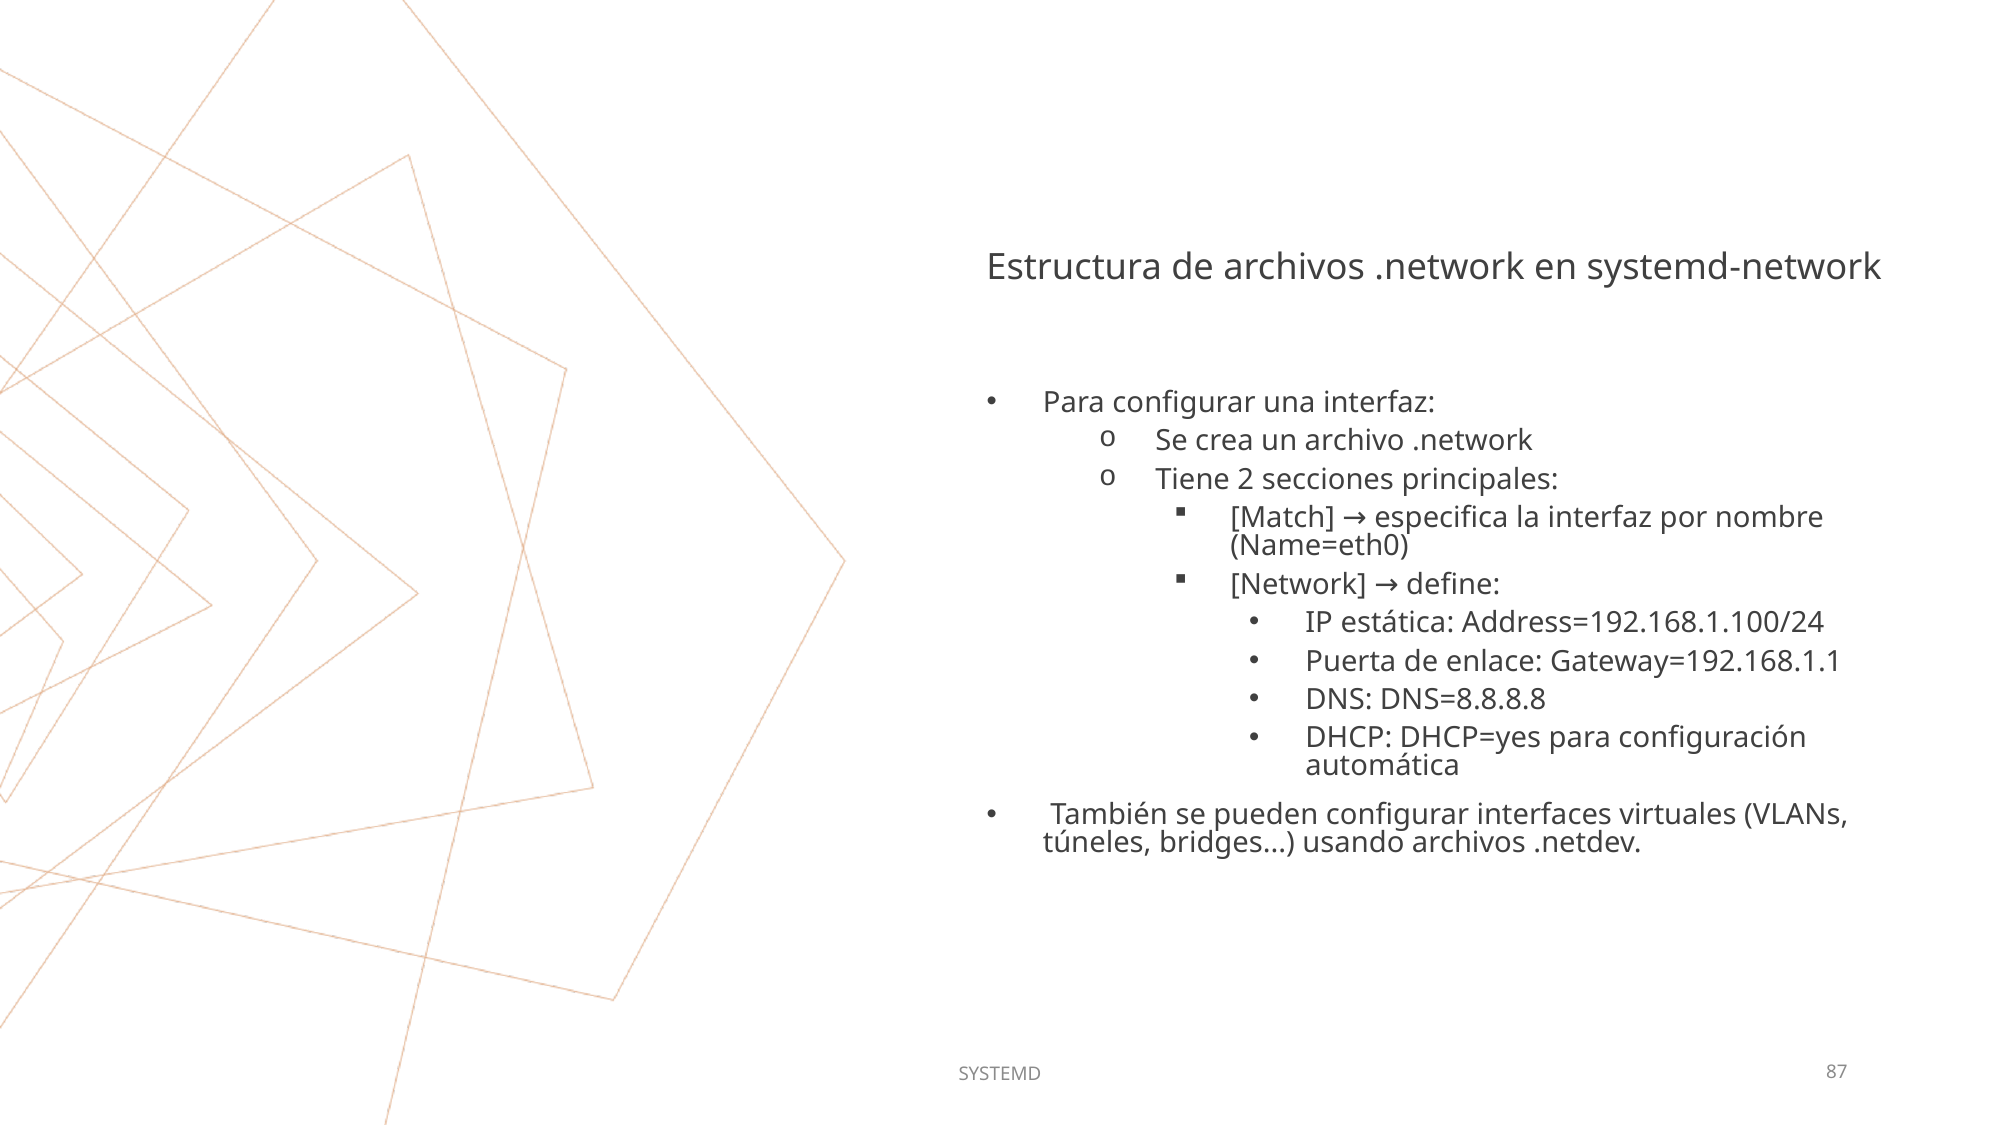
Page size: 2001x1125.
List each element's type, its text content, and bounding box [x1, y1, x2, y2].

picture [0, 0, 893, 1125]
text_box Para configurar una interfaz: Se crea un archivo .network Tiene 2 secciones principales: [Match] → especifica la interfaz por nombre (Name=eth0) [Network] → define: IP estática: Address=192.168.1.100/24 Puerta de enlace: Gateway=192.168.1.1 DNS: DNS=8.8.8.8 DHCP: DHCP=yes para configuración automática También se pueden configurar interfaces virtuales (VLANs, túneles, bridges...) usando archivos .netdev. [971, 328, 1895, 938]
footer SYSTEMD [662, 1042, 1338, 1103]
slide_number 87 [1412, 1042, 1863, 1103]
text_box Estructura de archivos .network en systemd-network [971, 235, 1913, 328]
